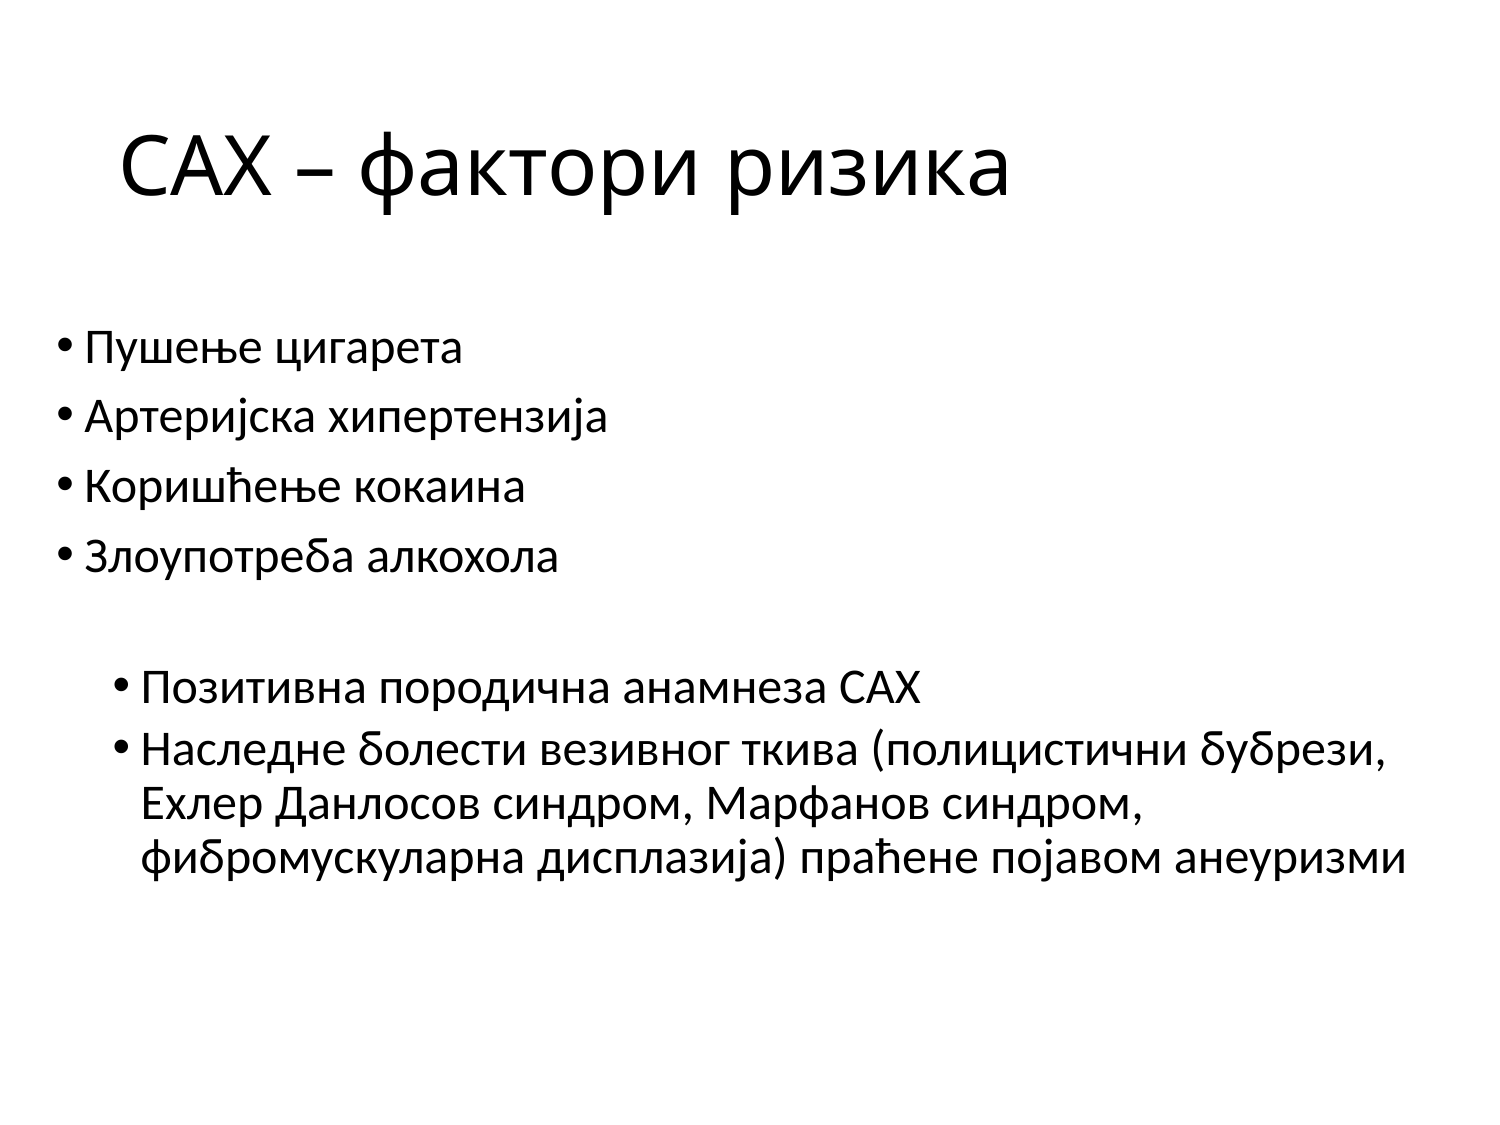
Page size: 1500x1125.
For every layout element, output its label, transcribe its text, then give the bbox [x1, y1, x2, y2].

title САХ – фактори ризика [103, 59, 1397, 278]
list Пушење цигарета Артеријска хипертензија Коришћење кокаина Злоупотреба алкохола Позитивна породична анамнеза САХ Наследне болести везивног ткива (полицистични бубрези, Ехлер Данлосов синдром, Марфанов синдром, фибромускуларна дисплазија) праћене појавом анеуризми [41, 312, 1500, 1071]
